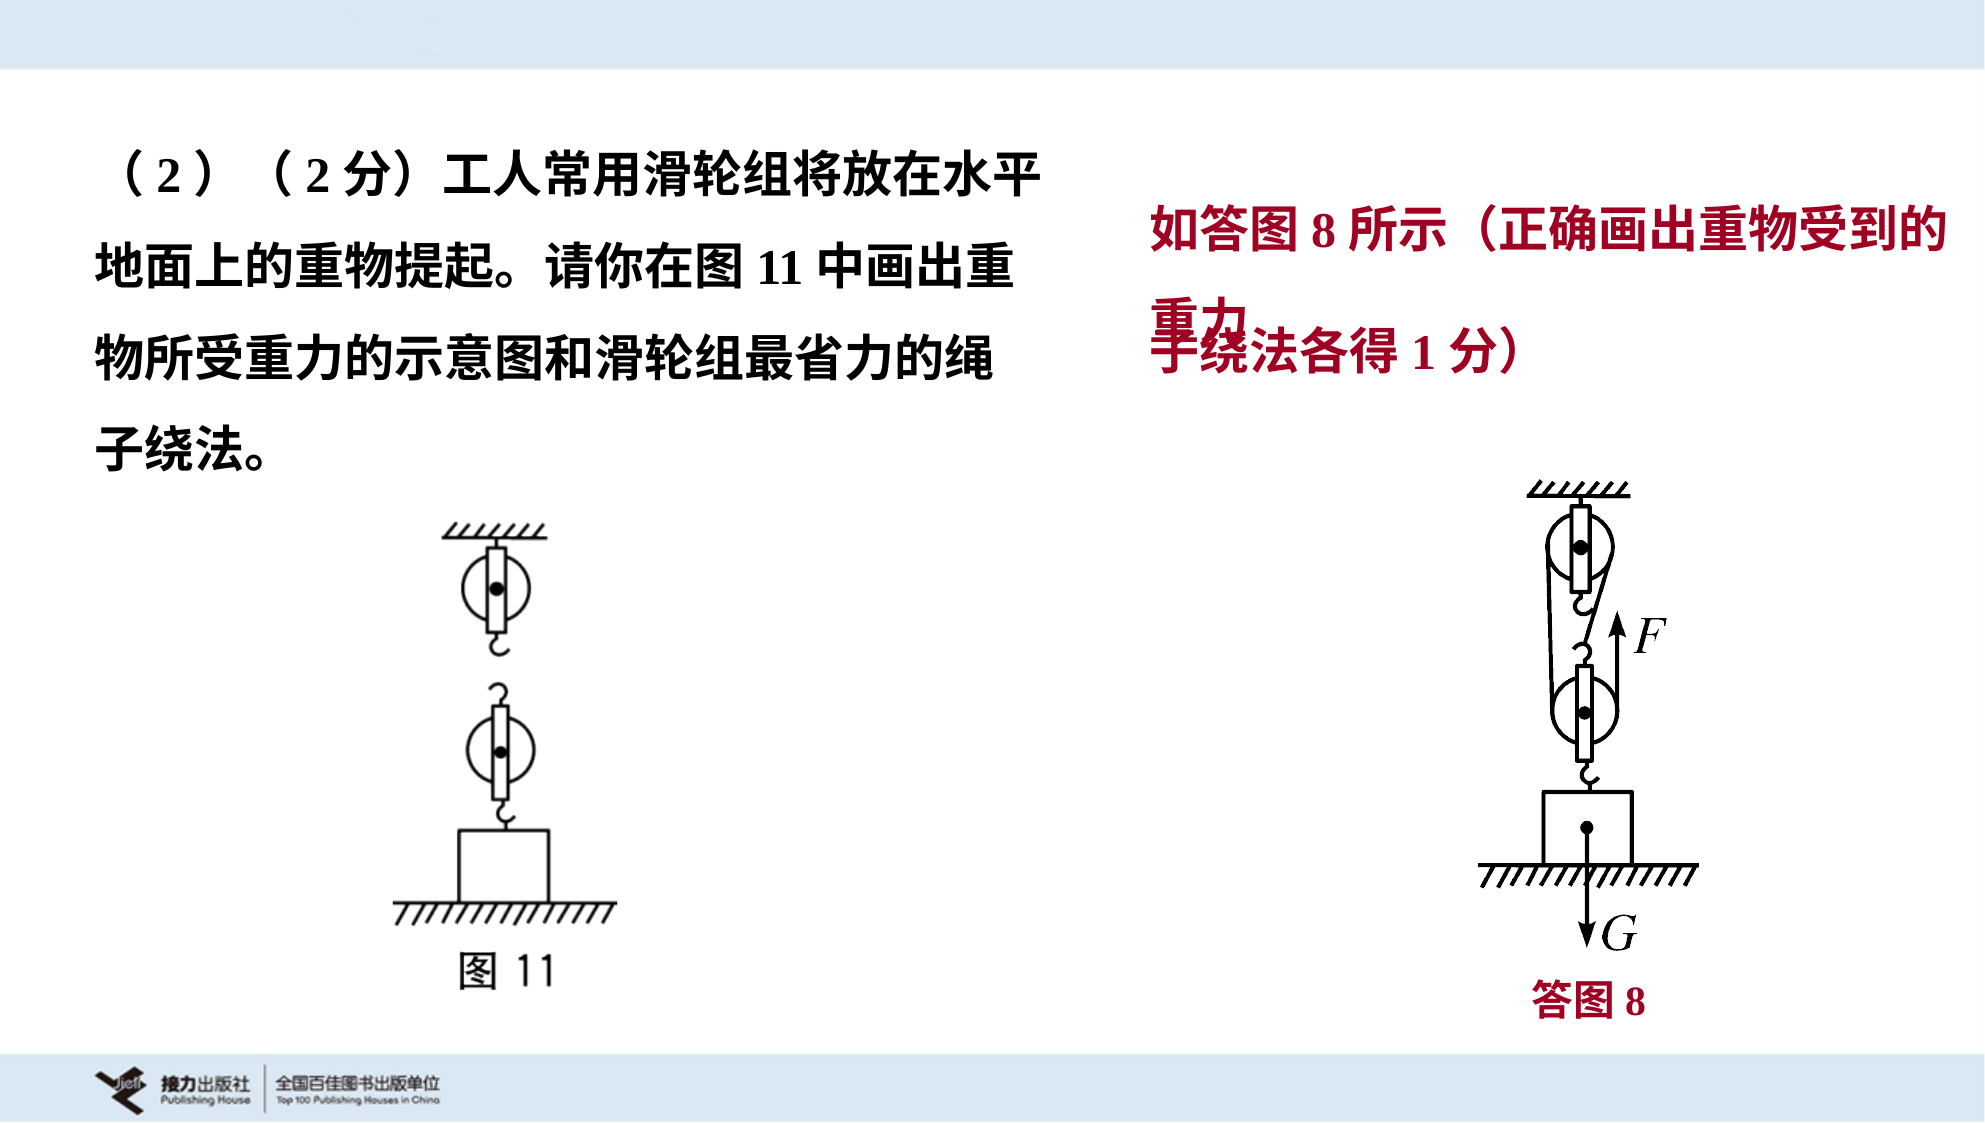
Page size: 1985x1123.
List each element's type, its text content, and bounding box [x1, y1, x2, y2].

picture [0, 0, 1985, 1122]
text_box 答图8 [1520, 951, 1658, 1083]
text_box （2）（2分）工人常用滑轮组将放在水平 地面上的重物提起。请你在图11中画出重 物所受重力的示意图和滑轮组最省力的绳 子绕法。 [94, 110, 1051, 514]
